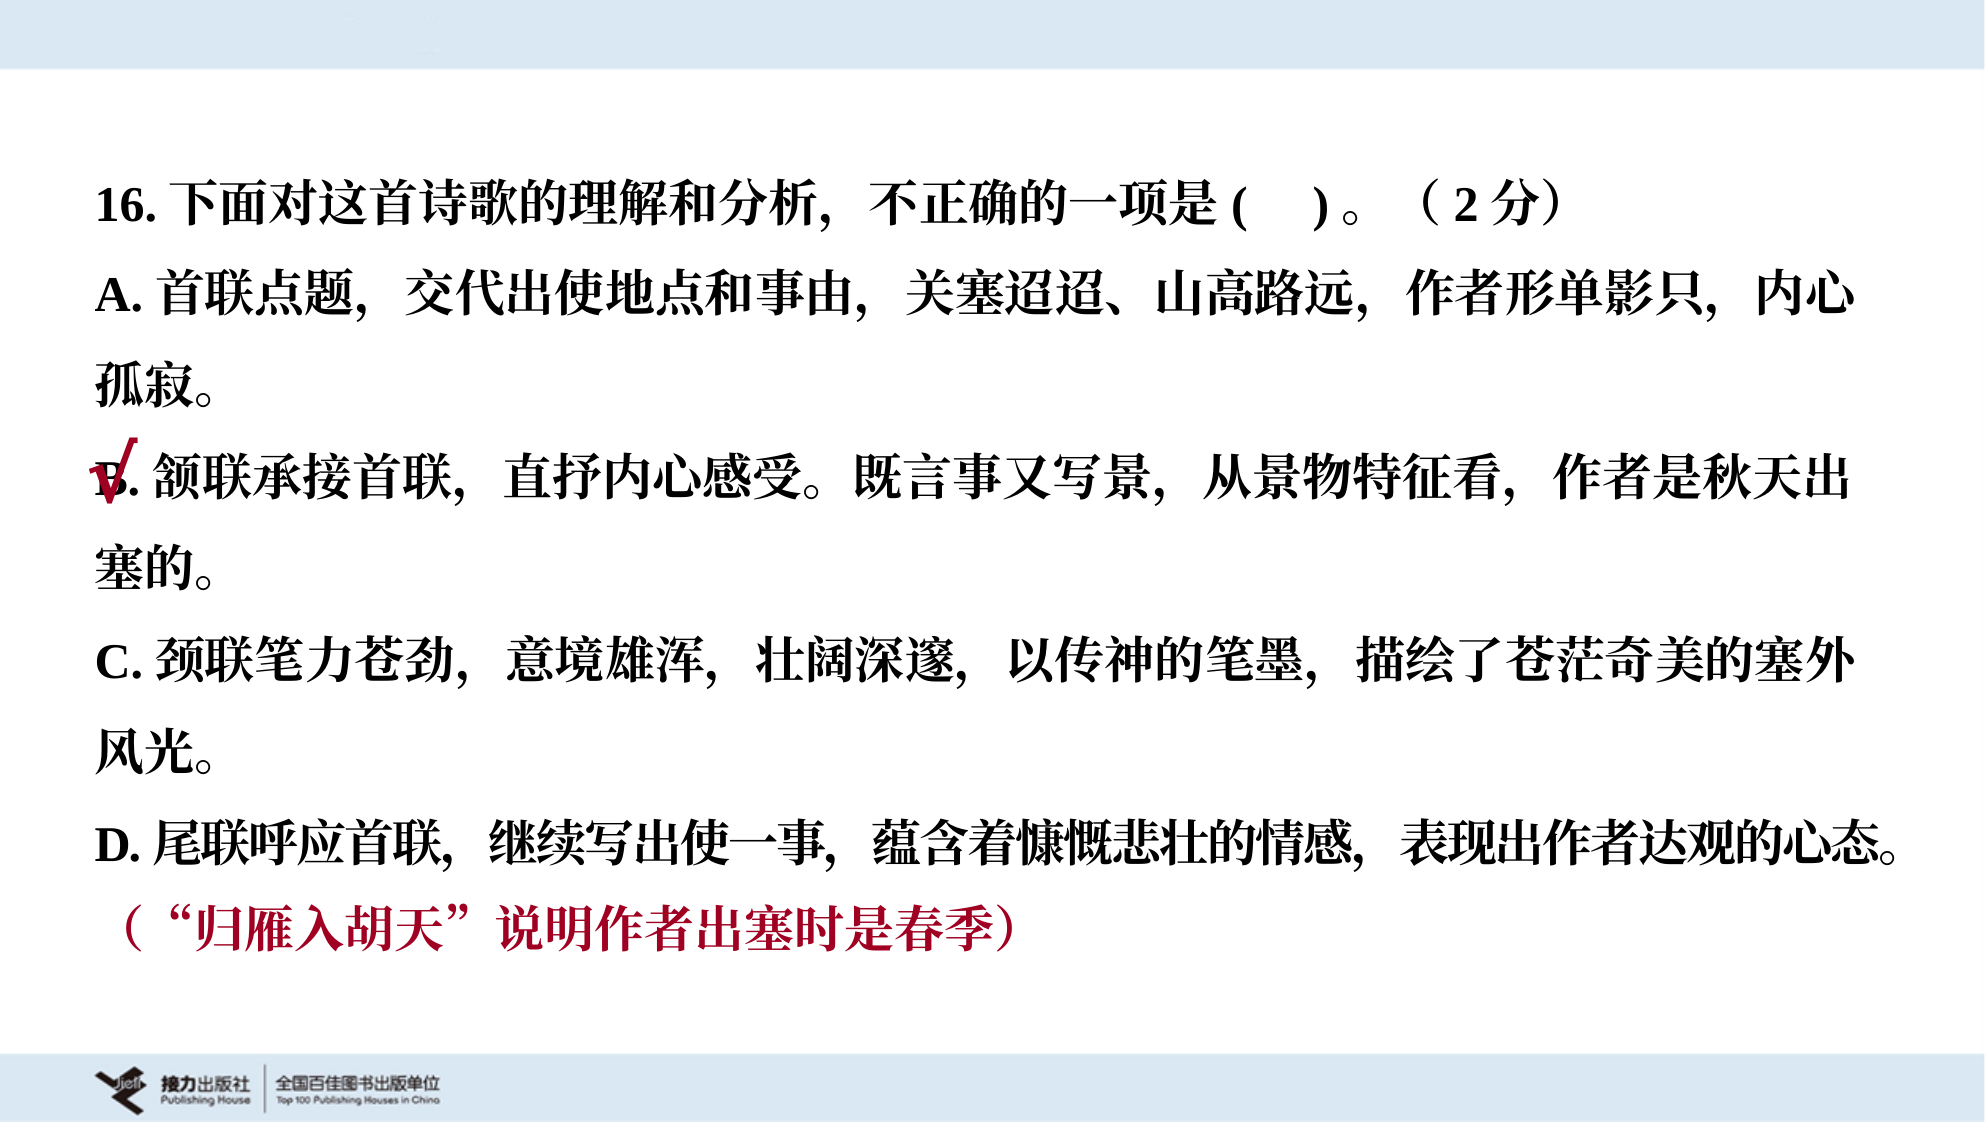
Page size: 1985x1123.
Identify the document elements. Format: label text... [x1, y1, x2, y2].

picture [0, 0, 1985, 1122]
text_box 16.下面对这首诗歌的理解和分析，不正确的一项是( )。（2分） [94, 143, 1892, 230]
text_box √ [86, 425, 139, 518]
text_box A.首联点题，交代出使地点和事由，关塞迢迢、山高路远，作者形单影只，内心 孤寂。 B.颔联承接首联，直抒内心感受。既言事又写景，从景物特征看，作者是秋天出 塞的。 C.颈联笔力苍劲，意境雄浑，壮阔深邃，以传神的笔墨，描绘了苍茫奇美的塞外 风光。 D.尾联呼应首联，继续写出使一事，蕴含着慷慨悲壮的情感，表现出作者达观的心态。 [94, 230, 1892, 869]
text_box （“归雁入胡天”说明作者出塞时是春季） [94, 869, 1892, 958]
